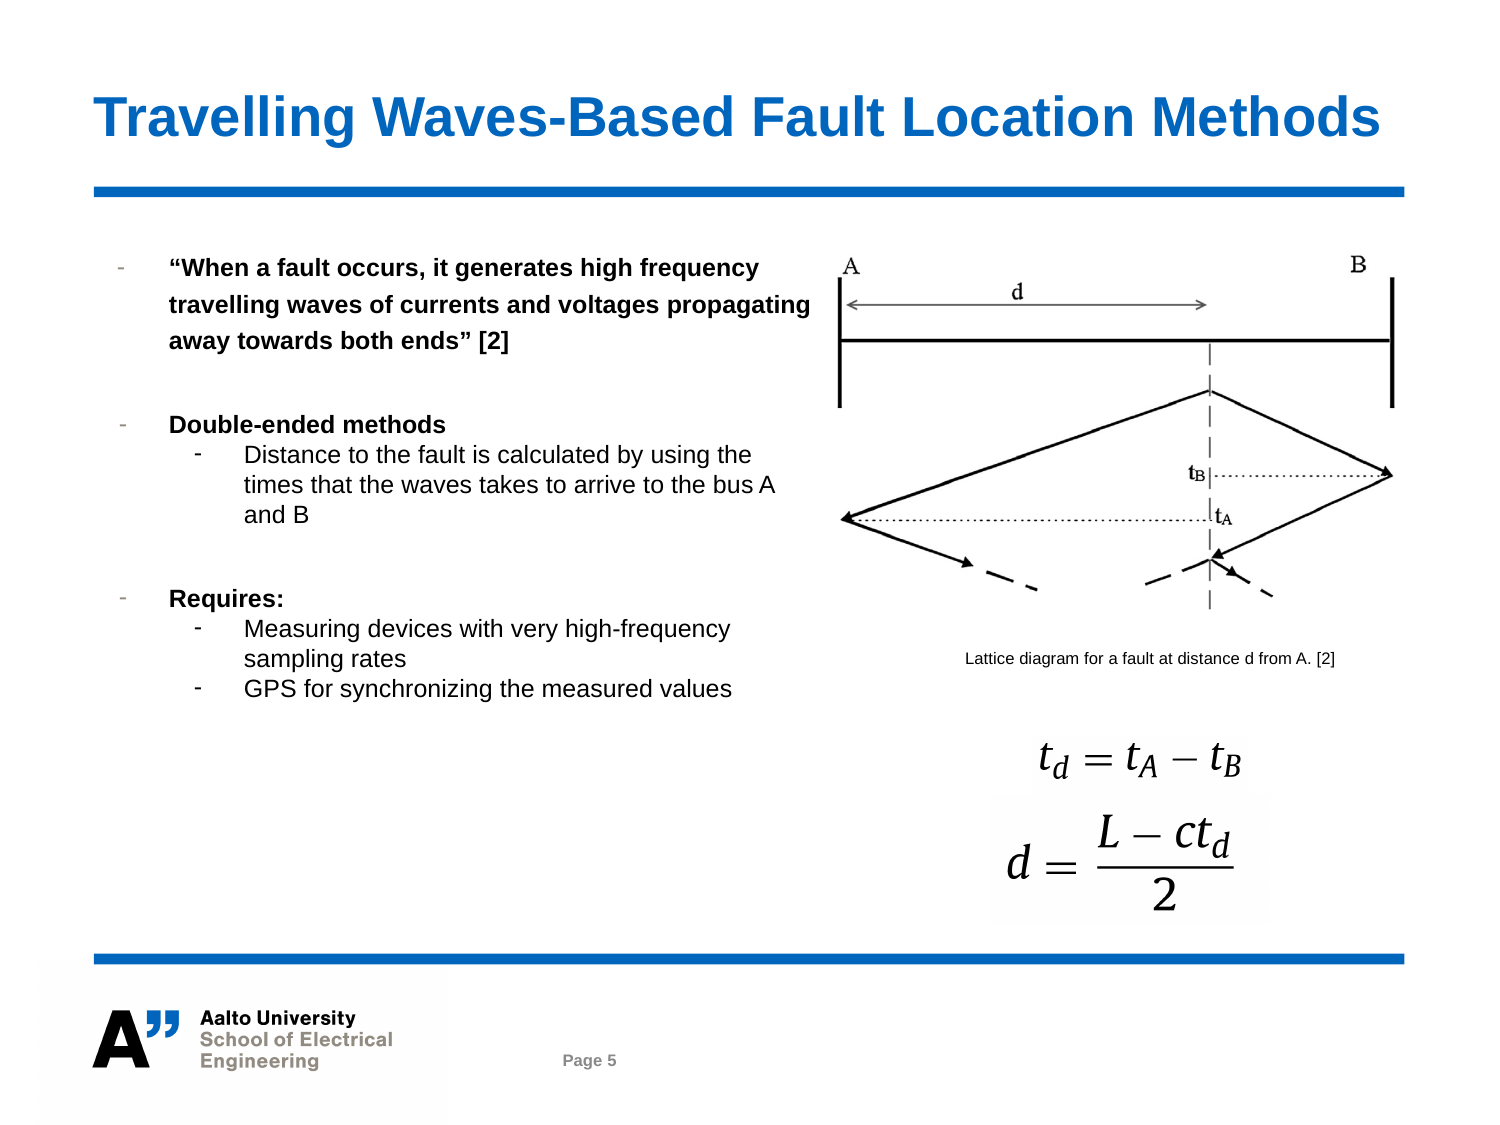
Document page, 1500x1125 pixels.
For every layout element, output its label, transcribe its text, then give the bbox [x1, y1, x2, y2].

picture [815, 245, 1422, 615]
text_box Lattice diagram for a fault at distance d from A. [2] [950, 637, 1358, 678]
title Travelling Waves-Based Fault Location Methods [93, 80, 1437, 228]
slide_number Page 5 [562, 1050, 816, 1071]
list “When a fault occurs, it generates high frequency travelling waves of currents and voltages propagating away towards both ends” [2] Double-ended methods Distance to the fault is calculated by using the times that the waves takes to arrive to the bus A and B Requires: Measuring devices with very high-frequency sampling rates GPS for synchronizing the measured values [93, 245, 816, 925]
picture [990, 731, 1271, 925]
picture [35, 953, 449, 1125]
